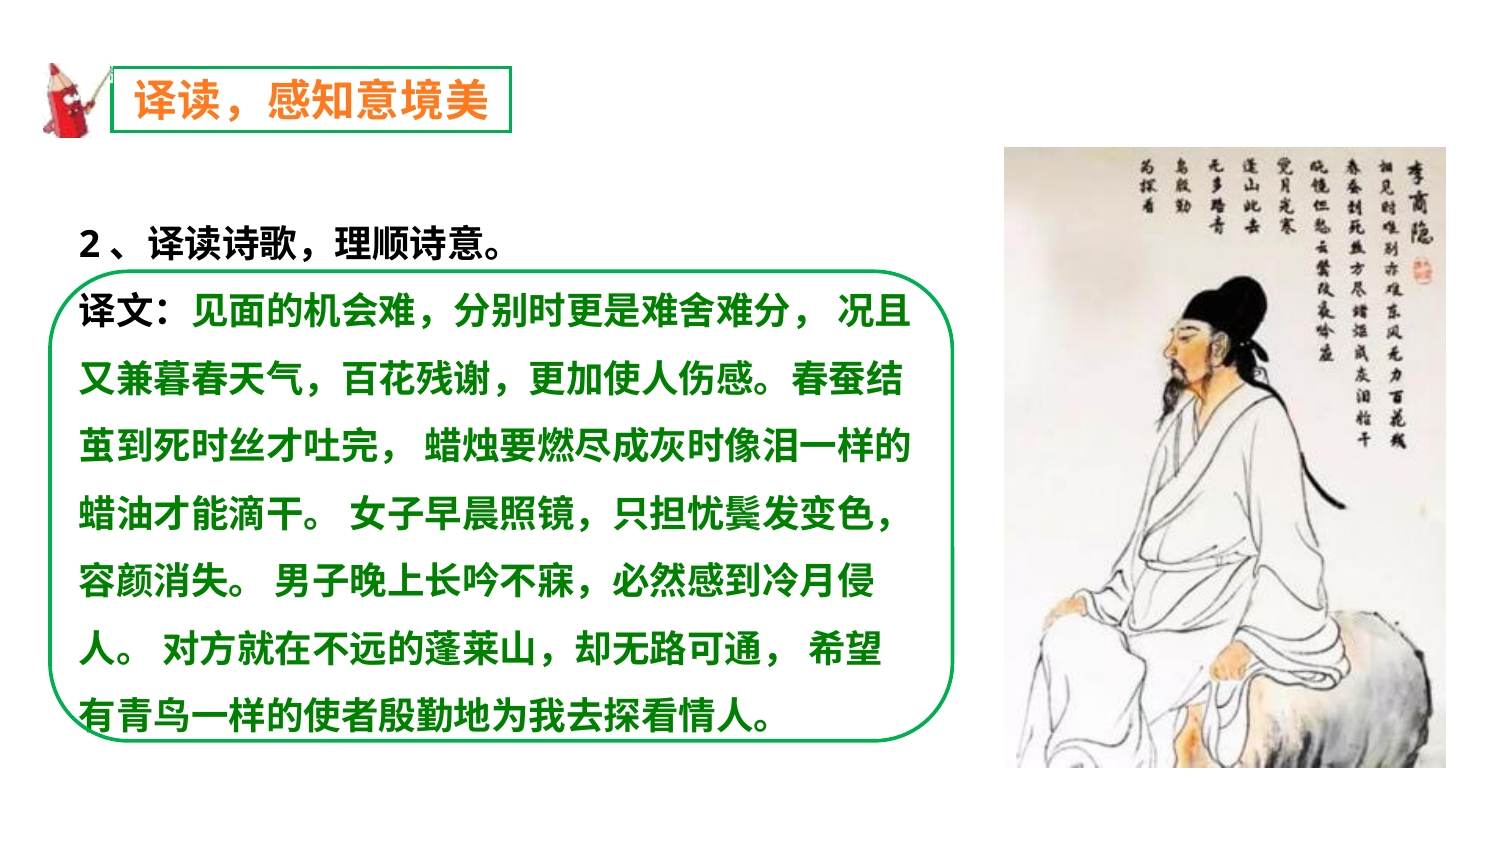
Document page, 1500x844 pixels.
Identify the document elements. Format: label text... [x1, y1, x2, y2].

picture [1004, 147, 1446, 768]
text_box 2、译读诗歌，理顺诗意。 译文：见面的机会难，分别时更是难舍难分， 况且又兼暮春天气，百花残谢，更加使人伤感。春蚕结茧到死时丝才吐完， 蜡烛要燃尽成灰时像泪一样的蜡油才能滴干。 女子早晨照镜，只担忧鬓发变色，容颜消失。 男子晚上长吟不寐，必然感到冷月侵人。 对方就在不远的蓬莱山，却无路可通， 希望有青鸟一样的使者殷勤地为我去探看情人。 [67, 191, 928, 298]
text_box 译读，感知意境美 [113, 66, 512, 132]
picture [43, 63, 113, 138]
text_box [48, 270, 954, 742]
text_box 2、译读诗歌，理顺诗意。 译文：见面的机会难，分别时更是难舍难分， 况且又兼暮春天气，百花残谢，更加使人伤感。春蚕结茧到死时丝才吐完， 蜡烛要燃尽成灰时像泪一样的蜡油才能滴干。 女子早晨照镜，只担忧鬓发变色，容颜消失。 男子晚上长吟不寐，必然感到冷月侵人。 对方就在不远的蓬莱山，却无路可通， 希望有青鸟一样的使者殷勤地为我去探看情人。 [67, 715, 928, 743]
